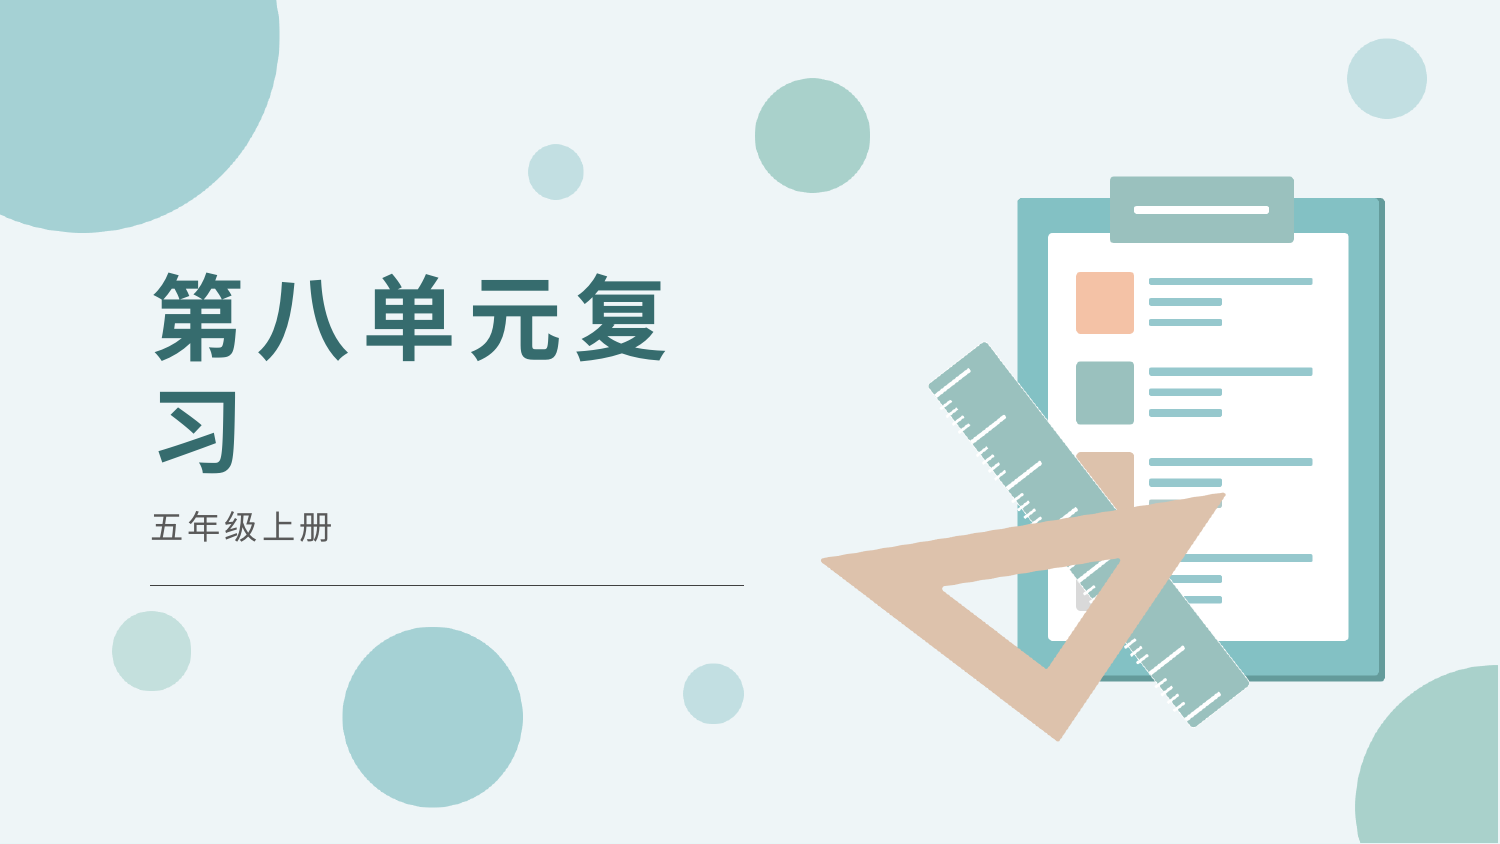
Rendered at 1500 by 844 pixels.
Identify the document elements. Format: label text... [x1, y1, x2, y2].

text_box 第八单元复习 [150, 257, 744, 485]
picture [0, 0, 1500, 843]
text_box 五年级上册 [149, 506, 744, 552]
